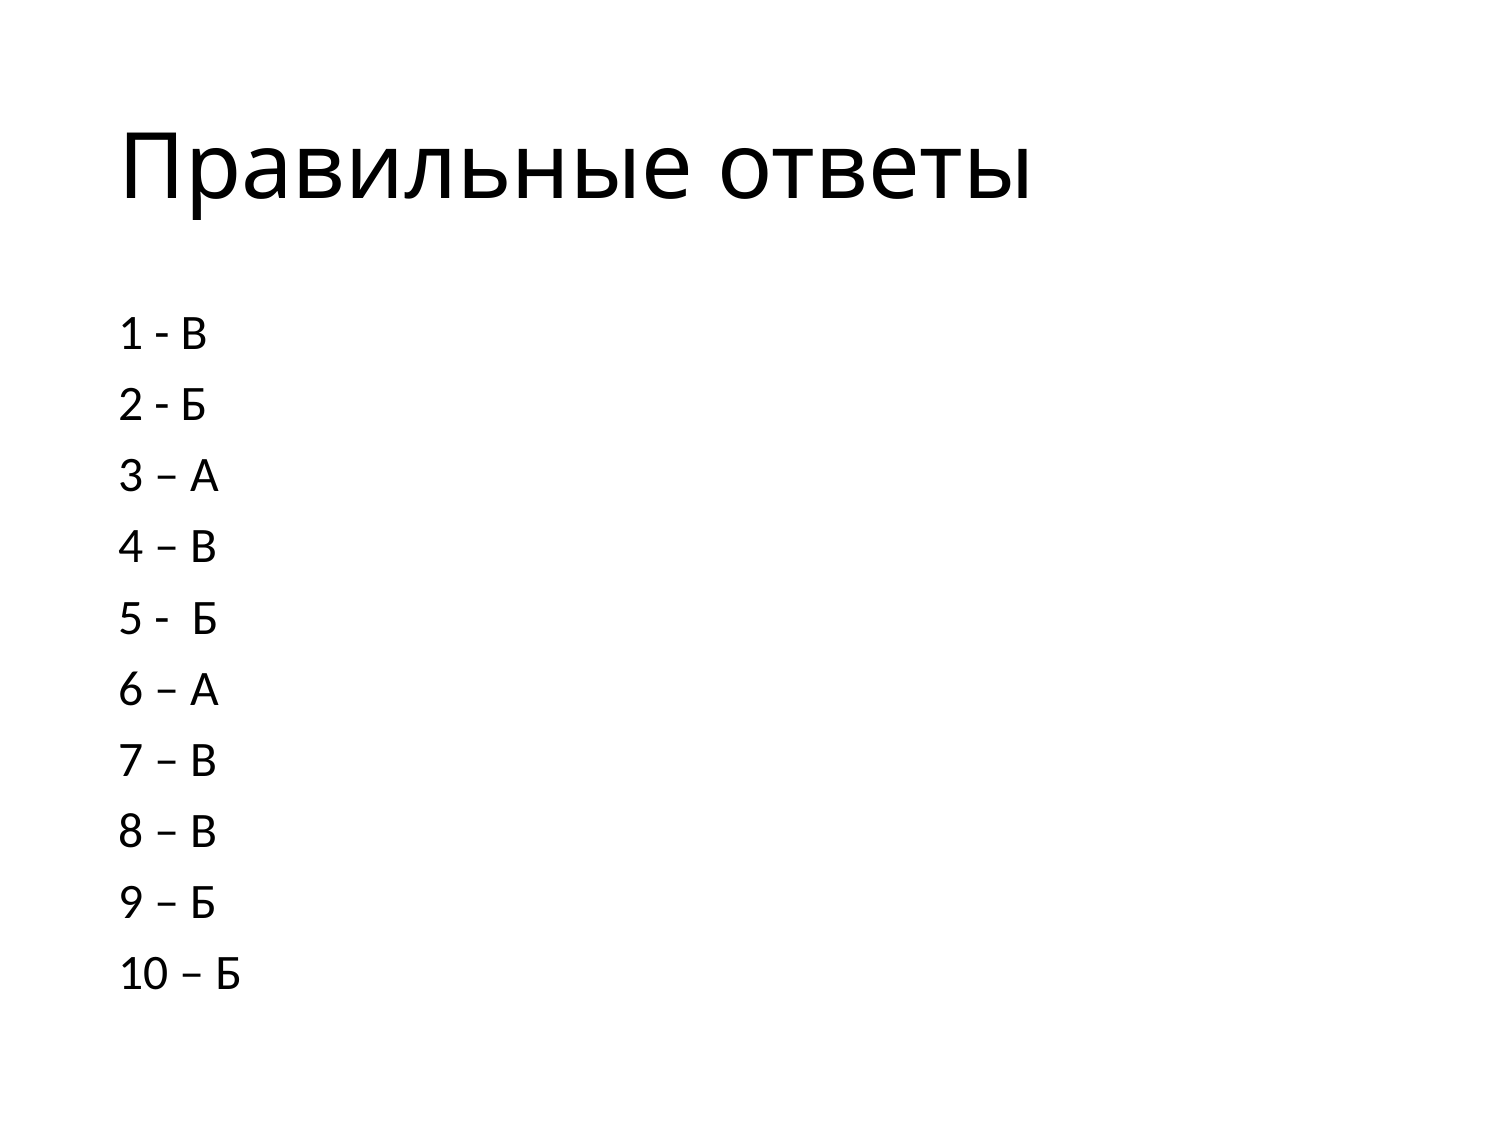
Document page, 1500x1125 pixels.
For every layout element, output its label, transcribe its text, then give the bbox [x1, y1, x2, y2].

title Правильные ответы [103, 59, 1397, 278]
list 1 - В 2 - Б 3 – А 4 – В 5 - Б 6 – А 7 – В 8 – В 9 – Б 10 – Б [103, 299, 1397, 1014]
